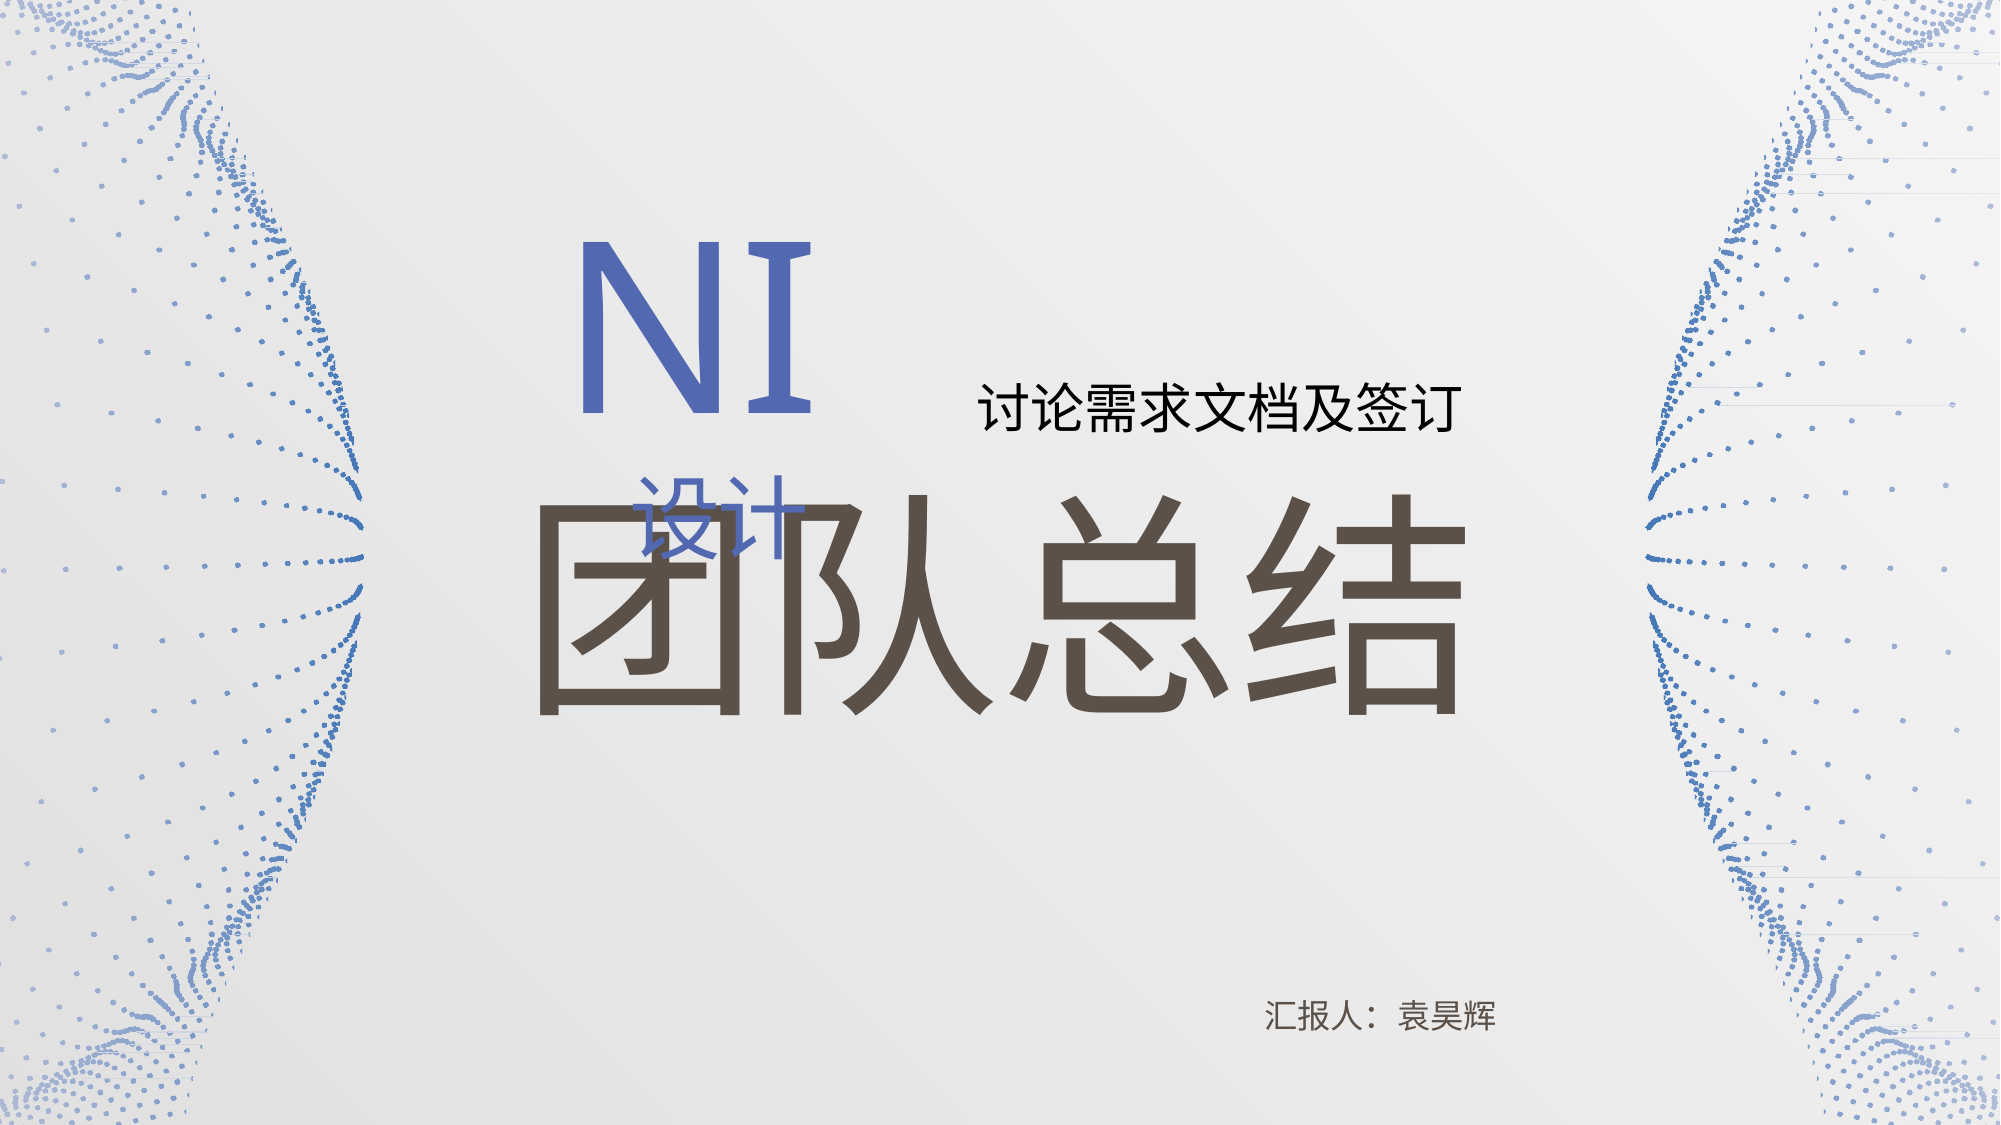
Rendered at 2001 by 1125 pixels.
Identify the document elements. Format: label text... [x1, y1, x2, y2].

text_box [1686, 415, 1693, 422]
text_box [1993, 914, 2000, 921]
text_box [1839, 77, 1873, 99]
text_box [1921, 19, 1928, 26]
text_box [1833, 1094, 1840, 1101]
text_box [121, 1006, 128, 1013]
text_box [84, 274, 91, 281]
text_box [149, 1113, 156, 1120]
text_box [1915, 1083, 1922, 1090]
text_box [289, 782, 296, 789]
text_box [1866, 1101, 1873, 1108]
text_box [232, 496, 239, 503]
text_box [74, 1106, 80, 1113]
text_box [199, 908, 251, 985]
text_box [227, 790, 234, 797]
text_box [1900, 121, 1907, 128]
text_box [1854, 68, 1891, 81]
text_box [1811, 68, 1818, 76]
text_box [1673, 682, 1680, 689]
text_box [1751, 681, 1758, 688]
text_box [154, 63, 161, 70]
text_box [166, 1110, 173, 1117]
text_box [1756, 381, 1763, 388]
text_box [329, 647, 336, 654]
text_box [1682, 335, 1693, 344]
text_box [1858, 1025, 1898, 1038]
text_box [164, 818, 171, 825]
text_box [17, 0, 26, 11]
text_box [161, 56, 168, 63]
text_box [1886, 16, 1893, 23]
text_box [1728, 865, 1770, 911]
text_box [165, 897, 172, 905]
text_box [252, 777, 259, 784]
text_box [1905, 1088, 1912, 1095]
text_box [284, 717, 291, 724]
text_box [171, 7, 178, 13]
text_box [152, 1058, 159, 1064]
text_box [39, 1031, 46, 1038]
text_box [36, 125, 43, 132]
text_box [1986, 203, 1993, 210]
text_box [173, 215, 180, 222]
text_box [1680, 690, 1687, 697]
text_box [339, 471, 362, 502]
text_box [195, 1016, 202, 1023]
text_box [1892, 75, 1898, 82]
text_box [0, 1097, 11, 1117]
text_box [1696, 340, 1704, 347]
text_box [1864, 773, 1871, 780]
text_box [266, 254, 273, 261]
text_box [58, 649, 65, 655]
text_box [1953, 727, 1960, 734]
text_box [1835, 1052, 1842, 1059]
text_box [81, 141, 88, 148]
text_box [269, 390, 276, 397]
text_box [1721, 317, 1728, 324]
text_box [158, 637, 165, 644]
text_box [1960, 1058, 1967, 1065]
text_box [114, 485, 121, 493]
text_box [1836, 1110, 1843, 1117]
text_box [1965, 797, 1971, 804]
text_box [1701, 742, 1707, 749]
text_box [1883, 1105, 1890, 1112]
text_box [281, 617, 287, 624]
text_box 讨论需求文档及签订 [961, 366, 1667, 447]
text_box [1675, 509, 1683, 516]
text_box [1736, 254, 1743, 261]
text_box [1836, 155, 1843, 162]
text_box [132, 1117, 139, 1123]
text_box [192, 107, 206, 156]
text_box [1649, 611, 1673, 648]
text_box [1882, 1070, 1889, 1077]
text_box [264, 727, 271, 734]
text_box [302, 742, 308, 749]
text_box [1765, 823, 1772, 830]
text_box [116, 16, 123, 23]
text_box [1817, 190, 1824, 197]
text_box [230, 626, 237, 633]
text_box [13, 1018, 20, 1025]
text_box [233, 205, 240, 212]
text_box [65, 41, 72, 48]
text_box [315, 507, 322, 514]
text_box [1645, 511, 1674, 531]
text_box [1815, 1008, 1822, 1015]
text_box [1873, 98, 1880, 105]
text_box [77, 846, 84, 853]
text_box [1703, 613, 1710, 620]
text_box [332, 639, 357, 713]
text_box [310, 326, 325, 334]
text_box [1685, 380, 1692, 387]
text_box [199, 493, 206, 499]
text_box [78, 1079, 85, 1086]
text_box [138, 0, 145, 6]
text_box [1918, 274, 1925, 281]
text_box [1774, 246, 1781, 253]
text_box [136, 1063, 143, 1071]
text_box [1670, 466, 1677, 473]
text_box [293, 666, 300, 673]
text_box [1819, 77, 1825, 84]
text_box [1948, 401, 1955, 408]
text_box [217, 371, 224, 378]
text_box [1879, 832, 1886, 839]
text_box [282, 826, 296, 843]
text_box [1744, 622, 1751, 629]
text_box [94, 987, 101, 994]
text_box [1722, 854, 1742, 864]
text_box [180, 1022, 187, 1030]
text_box [1718, 717, 1725, 724]
text_box [1990, 1087, 1998, 1110]
text_box [328, 558, 334, 565]
text_box [1728, 820, 1735, 827]
text_box [1790, 838, 1797, 845]
text_box [147, 989, 180, 1022]
text_box [1912, 930, 1919, 937]
text_box [56, 1112, 63, 1119]
text_box [1808, 425, 1816, 432]
text_box [1770, 223, 1777, 230]
text_box [1690, 731, 1697, 738]
text_box [191, 92, 198, 99]
text_box [213, 115, 220, 122]
text_box [136, 1101, 143, 1108]
text_box [1670, 720, 1687, 752]
text_box [1768, 561, 1776, 568]
text_box [295, 329, 302, 336]
text_box [153, 1098, 160, 1105]
text_box [1824, 761, 1831, 768]
text_box [1679, 345, 1695, 358]
text_box [148, 869, 155, 876]
text_box [226, 902, 233, 909]
text_box [1847, 174, 1854, 181]
text_box [186, 955, 198, 994]
text_box [1833, 70, 1840, 77]
text_box [59, 1039, 66, 1046]
text_box [212, 838, 219, 845]
text_box [1744, 855, 1751, 862]
text_box [1772, 626, 1779, 633]
text_box [334, 582, 363, 609]
text_box [261, 561, 268, 567]
text_box [5, 60, 12, 67]
text_box [1853, 1113, 1860, 1120]
text_box [274, 820, 281, 827]
text_box [1803, 493, 1810, 499]
text_box [1878, 1091, 1885, 1098]
text_box [1792, 207, 1799, 214]
text_box [1804, 804, 1811, 811]
text_box [1917, 1114, 1924, 1121]
text_box [165, 964, 172, 971]
text_box [68, 1119, 75, 1125]
text_box [1890, 643, 1897, 650]
text_box [227, 432, 234, 439]
text_box [1797, 99, 1804, 106]
text_box [54, 401, 61, 408]
text_box [1875, 9, 1883, 15]
text_box [260, 834, 266, 841]
text_box [288, 399, 295, 406]
text_box [311, 456, 318, 463]
text_box [169, 70, 176, 77]
text_box [1718, 246, 1735, 257]
text_box [278, 350, 284, 357]
text_box [278, 258, 296, 275]
text_box [1818, 360, 1825, 367]
text_box [14, 29, 21, 36]
text_box [223, 689, 230, 696]
text_box [1768, 326, 1776, 333]
text_box [178, 1062, 185, 1069]
text_box [1837, 964, 1844, 971]
text_box [1706, 451, 1713, 458]
text_box [20, 90, 27, 96]
text_box [1892, 3, 1899, 10]
text_box [205, 99, 212, 106]
text_box [316, 335, 327, 344]
text_box [128, 970, 135, 977]
text_box [1816, 99, 1831, 139]
text_box [160, 489, 167, 496]
text_box [1982, 90, 1989, 96]
text_box [1743, 834, 1750, 841]
text_box [1959, 327, 1966, 334]
text_box [62, 566, 69, 573]
text_box [1908, 1071, 1914, 1079]
text_box [1976, 1113, 1983, 1120]
text_box [1709, 361, 1715, 368]
text_box [64, 105, 70, 112]
text_box [1863, 21, 1940, 69]
text_box [1988, 29, 1995, 36]
text_box [128, 1010, 166, 1030]
text_box [202, 902, 209, 909]
text_box [97, 1088, 104, 1095]
text_box [76, 1015, 83, 1022]
text_box [1929, 8, 1936, 15]
text_box [176, 63, 183, 69]
text_box [1, 153, 8, 160]
text_box [1840, 563, 1847, 570]
text_box [1825, 85, 1854, 122]
text_box [148, 28, 155, 35]
text_box [87, 1083, 94, 1090]
text_box [1647, 471, 1670, 502]
text_box [69, 21, 146, 69]
text_box [1701, 559, 1707, 566]
text_box [119, 1105, 126, 1112]
text_box [1864, 0, 1871, 6]
text_box [1722, 617, 1729, 624]
text_box [155, 174, 162, 181]
text_box [1939, 105, 1945, 112]
text_box [1707, 329, 1714, 336]
text_box [116, 564, 123, 572]
text_box [1950, 167, 1957, 174]
text_box [1728, 795, 1734, 802]
text_box [18, 12, 25, 19]
text_box [184, 77, 190, 84]
text_box [278, 445, 284, 452]
text_box [115, 231, 122, 238]
text_box [190, 262, 197, 268]
text_box [1952, 44, 1960, 50]
text_box [1813, 698, 1820, 705]
text_box [1831, 7, 1838, 13]
text_box [1984, 12, 1991, 19]
text_box [1819, 1047, 1826, 1054]
text_box [73, 8, 80, 15]
text_box [1691, 456, 1698, 463]
text_box [1744, 338, 1751, 345]
text_box [1829, 989, 1862, 1022]
text_box [176, 919, 183, 926]
text_box [178, 761, 185, 768]
text_box [1714, 753, 1721, 760]
text_box [1800, 902, 1807, 909]
text_box [1866, 138, 1873, 145]
text_box [127, 9, 134, 15]
text_box [251, 681, 258, 688]
text_box [192, 172, 199, 179]
text_box [198, 804, 205, 811]
text_box [299, 613, 306, 620]
text_box [56, 1003, 63, 1010]
text_box [22, 1067, 71, 1110]
text_box [1964, 1117, 1971, 1124]
text_box [155, 42, 162, 49]
text_box [1903, 10, 1909, 17]
text_box [1844, 953, 1851, 960]
text_box [111, 75, 118, 82]
text_box [281, 317, 288, 324]
text_box [194, 425, 201, 432]
text_box [83, 4, 90, 11]
text_box [91, 1022, 98, 1030]
text_box [16, 203, 23, 210]
text_box [150, 707, 157, 714]
text_box [107, 1096, 114, 1103]
text_box [103, 1076, 110, 1083]
text_box [1829, 1037, 1835, 1044]
text_box [195, 881, 201, 888]
text_box [30, 49, 37, 56]
text_box [1973, 985, 1980, 992]
text_box [124, 1091, 131, 1098]
text_box [90, 16, 97, 23]
text_box [1758, 908, 1810, 985]
text_box [209, 986, 216, 992]
text_box [1817, 53, 1824, 60]
text_box [9, 914, 16, 921]
text_box [170, 48, 177, 55]
text_box [185, 190, 192, 197]
text_box [1844, 1043, 1851, 1050]
text_box [1717, 840, 1738, 852]
text_box [205, 122, 248, 199]
text_box [255, 439, 262, 445]
text_box [1736, 276, 1743, 283]
text_box [1858, 349, 1865, 356]
text_box [258, 855, 265, 862]
text_box [110, 3, 117, 10]
text_box [57, 1060, 64, 1066]
text_box [1820, 972, 1840, 1008]
text_box [1826, 919, 1833, 926]
text_box [1842, 489, 1849, 496]
text_box [244, 290, 251, 297]
text_box [1790, 749, 1797, 756]
text_box [1731, 189, 1766, 235]
text_box [1905, 338, 1912, 345]
text_box [228, 246, 235, 253]
text_box [283, 560, 290, 567]
text_box [1946, 1112, 1953, 1119]
text_box [1893, 998, 1900, 1005]
text_box [1856, 49, 1863, 56]
text_box [220, 865, 227, 872]
text_box [202, 231, 209, 238]
text_box [1872, 1077, 1879, 1084]
text_box [258, 809, 265, 816]
text_box [312, 699, 319, 705]
text_box [1912, 16, 1919, 23]
text_box [1688, 280, 1712, 326]
text_box [184, 360, 191, 367]
text_box [1862, 1086, 1868, 1093]
text_box [1720, 502, 1727, 509]
text_box [146, 1072, 153, 1079]
text_box [1957, 946, 1964, 953]
text_box [304, 407, 311, 414]
text_box [1847, 247, 1854, 253]
text_box 团队总结 [480, 449, 1519, 752]
text_box [112, 953, 119, 960]
text_box [1785, 371, 1792, 378]
text_box [136, 138, 143, 145]
text_box [1866, 1063, 1873, 1071]
text_box [191, 68, 198, 76]
text_box [109, 998, 116, 1005]
text_box [148, 124, 155, 131]
text_box [1762, 738, 1768, 745]
text_box [91, 1101, 98, 1108]
text_box [103, 1027, 110, 1034]
text_box [1886, 564, 1893, 572]
text_box [1667, 429, 1676, 442]
text_box [120, 157, 127, 164]
text_box [1900, 1027, 1906, 1034]
text_box [1777, 902, 1783, 909]
text_box [1918, 90, 1925, 97]
text_box [123, 832, 131, 839]
text_box [239, 865, 282, 911]
text_box [327, 509, 334, 516]
text_box [212, 749, 219, 756]
text_box [1761, 122, 1804, 199]
text_box [130, 914, 137, 921]
text_box [120, 1070, 127, 1077]
text_box [200, 562, 208, 569]
text_box [1688, 609, 1695, 616]
text_box [1832, 300, 1838, 307]
text_box [184, 935, 191, 942]
text_box [1838, 33, 1845, 40]
text_box [1843, 1010, 1881, 1030]
text_box [196, 993, 203, 1000]
text_box [1826, 63, 1833, 69]
text_box [307, 371, 313, 378]
text_box [1759, 290, 1765, 297]
text_box [1847, 3, 1855, 10]
text_box [1987, 1111, 1994, 1118]
text_box [1900, 1110, 1907, 1117]
text_box [258, 338, 265, 345]
text_box [1725, 445, 1732, 452]
text_box [1827, 22, 1834, 29]
text_box [118, 68, 155, 81]
text_box [1872, 914, 1879, 921]
text_box [70, 1090, 77, 1097]
text_box [174, 1037, 180, 1044]
text_box [297, 280, 321, 326]
text_box [1921, 141, 1928, 148]
text_box [1852, 1037, 1859, 1043]
text_box [198, 84, 205, 91]
text_box [12, 1087, 19, 1110]
text_box [66, 65, 73, 72]
text_box [1829, 1078, 1836, 1085]
text_box [186, 53, 192, 60]
text_box [1723, 236, 1746, 245]
text_box [118, 107, 125, 114]
text_box [320, 653, 327, 660]
text_box [249, 262, 256, 269]
text_box [1837, 1029, 1843, 1036]
text_box [272, 764, 279, 772]
text_box [1807, 1016, 1814, 1023]
text_box [1874, 970, 1881, 977]
text_box [237, 823, 244, 830]
text_box [1854, 869, 1862, 876]
text_box [1911, 1101, 1918, 1108]
text_box [30, 260, 37, 268]
text_box [137, 77, 170, 99]
text_box [1882, 1006, 1888, 1013]
text_box [302, 559, 308, 566]
text_box [271, 840, 292, 852]
text_box [1957, 1107, 1964, 1114]
text_box [102, 121, 109, 128]
text_box [1936, 65, 1943, 72]
text_box [1793, 986, 1800, 992]
text_box [274, 673, 281, 680]
text_box [1968, 1104, 1975, 1111]
text_box [1899, 717, 1906, 724]
text_box [1837, 897, 1844, 905]
text_box [281, 290, 288, 297]
text_box [1924, 1079, 1931, 1086]
text_box [85, 1114, 92, 1121]
text_box [155, 3, 162, 10]
text_box [1818, 935, 1825, 942]
text_box [1870, 1117, 1877, 1123]
text_box [1686, 558, 1693, 565]
text_box [1863, 981, 1870, 988]
text_box [15, 1111, 22, 1118]
text_box [1943, 1039, 1950, 1046]
text_box [1864, 199, 1871, 206]
text_box [1933, 1090, 1939, 1097]
text_box [1775, 432, 1782, 439]
text_box [1779, 689, 1786, 696]
text_box [1714, 399, 1721, 406]
text_box [323, 462, 330, 468]
text_box [332, 466, 339, 473]
text_box [1904, 183, 1911, 190]
text_box [1941, 900, 1948, 907]
text_box [333, 429, 359, 474]
text_box [1744, 809, 1751, 816]
text_box [293, 303, 300, 310]
text_box [1847, 42, 1855, 49]
text_box [1838, 818, 1845, 825]
text_box [174, 142, 181, 149]
text_box [1887, 231, 1894, 238]
text_box [242, 850, 249, 856]
text_box [260, 499, 267, 506]
text_box [46, 74, 53, 81]
text_box [1940, 566, 1947, 573]
text_box [1872, 287, 1879, 294]
text_box [264, 304, 271, 311]
text_box [69, 1077, 76, 1084]
text_box [143, 1050, 150, 1057]
text_box [1889, 1083, 1896, 1090]
text_box [1713, 782, 1720, 789]
text_box [1824, 1062, 1831, 1069]
text_box [1926, 1015, 1933, 1022]
text_box [1673, 647, 1680, 654]
text_box [1713, 258, 1731, 275]
text_box [187, 1008, 195, 1015]
text_box [8, 1119, 15, 1125]
text_box [1742, 499, 1749, 506]
text_box [90, 930, 97, 937]
text_box [84, 90, 91, 97]
text_box [1708, 267, 1720, 288]
text_box [1929, 970, 1936, 977]
text_box [243, 189, 278, 235]
text_box [103, 717, 110, 724]
text_box [98, 183, 105, 190]
text_box [1929, 1106, 1935, 1113]
text_box [1890, 953, 1897, 960]
text_box [296, 769, 323, 822]
text_box [1966, 125, 1973, 132]
text_box [1725, 350, 1732, 357]
text_box [263, 236, 286, 245]
text_box [1829, 215, 1836, 222]
text_box [108, 409, 115, 416]
text_box [274, 246, 291, 257]
text_box [305, 340, 313, 347]
text_box [169, 1094, 176, 1101]
text_box [49, 44, 57, 50]
text_box [1882, 157, 1889, 164]
text_box [1803, 107, 1817, 156]
text_box [1696, 371, 1702, 378]
text_box [1646, 582, 1675, 609]
text_box [1719, 560, 1726, 567]
text_box [183, 1047, 190, 1054]
text_box [1848, 63, 1855, 70]
text_box [97, 338, 104, 345]
text_box NI设计 [521, 173, 918, 571]
text_box [233, 326, 241, 333]
text_box [38, 1117, 45, 1124]
text_box [155, 247, 162, 253]
text_box [258, 622, 265, 629]
text_box [1694, 659, 1701, 666]
text_box [1808, 881, 1814, 888]
text_box [164, 33, 171, 40]
text_box [1797, 313, 1804, 321]
text_box [1840, 1067, 1847, 1074]
text_box [267, 854, 287, 864]
text_box [1738, 304, 1745, 311]
text_box [1709, 666, 1716, 673]
text_box [1698, 407, 1705, 414]
text_box [143, 14, 150, 20]
text_box [1852, 707, 1859, 714]
text_box [113, 1083, 120, 1090]
text_box [1738, 727, 1745, 734]
text_box [1682, 722, 1689, 729]
text_box [196, 159, 203, 166]
text_box [1989, 1018, 1996, 1025]
text_box [1844, 637, 1851, 644]
text_box [69, 1037, 142, 1075]
text_box [202, 1001, 209, 1008]
text_box [301, 504, 308, 511]
text_box [325, 605, 332, 613]
text_box [299, 707, 306, 714]
text_box [1701, 504, 1709, 511]
text_box [1895, 884, 1902, 892]
text_box [1645, 553, 1673, 564]
text_box [232, 223, 239, 230]
text_box [1752, 239, 1758, 246]
text_box [167, 1052, 174, 1059]
text_box [1855, 936, 1863, 943]
text_box [158, 953, 165, 960]
text_box [1753, 262, 1760, 269]
text_box [1710, 303, 1716, 310]
text_box [1686, 769, 1713, 822]
text_box [219, 276, 226, 283]
text_box 汇报人：袁昊辉 [1094, 995, 1667, 1036]
text_box [1675, 558, 1681, 565]
text_box [34, 1104, 41, 1111]
text_box [29, 985, 36, 992]
text_box [1972, 260, 1979, 268]
text_box [24, 860, 31, 867]
text_box [154, 417, 161, 424]
text_box [288, 753, 295, 760]
text_box [1652, 639, 1678, 713]
text_box [1800, 231, 1807, 238]
text_box [171, 300, 177, 307]
text_box [336, 553, 364, 564]
text_box [210, 207, 217, 214]
text_box [1854, 28, 1861, 35]
text_box [1753, 181, 1760, 188]
text_box [1859, 1050, 1866, 1057]
text_box [175, 22, 182, 29]
text_box [197, 631, 204, 639]
text_box [189, 698, 197, 705]
text_box [1923, 1094, 1929, 1102]
text_box [335, 511, 364, 531]
text_box [1783, 276, 1790, 283]
text_box [1848, 417, 1855, 424]
text_box [26, 1113, 33, 1120]
text_box [1942, 482, 1948, 489]
text_box [1707, 807, 1723, 830]
text_box [1669, 712, 1683, 720]
text_box [144, 349, 151, 356]
text_box [1841, 56, 1848, 63]
text_box [146, 49, 153, 56]
text_box [1800, 1001, 1807, 1008]
text_box [23, 1054, 30, 1061]
text_box [1750, 777, 1757, 784]
text_box [162, 563, 169, 570]
text_box [0, 567, 7, 574]
text_box [1894, 409, 1901, 416]
text_box [130, 1077, 137, 1084]
text_box [1938, 41, 1944, 48]
text_box [1690, 699, 1697, 705]
text_box [1677, 605, 1684, 613]
text_box [246, 381, 253, 388]
text_box [1984, 0, 1993, 11]
text_box [316, 748, 330, 759]
text_box [53, 167, 59, 174]
text_box [296, 451, 303, 458]
text_box [294, 361, 300, 368]
text_box [233, 561, 241, 568]
text_box [1687, 507, 1694, 514]
text_box [112, 643, 119, 650]
text_box [157, 1082, 164, 1089]
text_box [224, 886, 231, 893]
text_box [182, 853, 189, 861]
text_box [61, 900, 68, 907]
text_box [45, 946, 52, 953]
text_box [1845, 1082, 1852, 1089]
text_box [138, 773, 145, 780]
text_box [1703, 707, 1710, 714]
text_box [1946, 1003, 1953, 1010]
text_box [1938, 1067, 1987, 1110]
text_box [1956, 74, 1963, 81]
text_box [1679, 748, 1693, 759]
text_box [1895, 1096, 1902, 1103]
text_box [266, 276, 274, 283]
text_box [317, 380, 324, 387]
text_box [1760, 850, 1768, 856]
text_box [1944, 649, 1951, 655]
text_box [1683, 759, 1700, 767]
text_box [141, 1086, 147, 1093]
text_box [1899, 1076, 1906, 1083]
text_box [251, 239, 257, 246]
text_box [188, 947, 195, 954]
text_box [0, 12, 6, 19]
text_box [1884, 107, 1891, 114]
text_box [1908, 987, 1915, 994]
text_box [130, 287, 137, 294]
text_box [1811, 92, 1818, 99]
text_box [159, 18, 166, 25]
text_box [1903, 81, 1910, 88]
text_box [7, 1073, 14, 1080]
text_box [1843, 18, 1850, 25]
text_box [1859, 14, 1866, 20]
text_box [1721, 290, 1728, 297]
text_box [1972, 49, 1979, 56]
text_box [178, 99, 193, 139]
text_box [49, 727, 56, 734]
text_box [1814, 947, 1821, 954]
text_box [314, 609, 321, 616]
text_box [1933, 1077, 1940, 1084]
text_box [1806, 159, 1813, 166]
text_box [1856, 1072, 1863, 1079]
text_box [173, 1078, 180, 1085]
text_box [166, 1029, 172, 1036]
text_box [1822, 38, 1829, 45]
text_box [1888, 485, 1895, 493]
text_box [320, 722, 327, 729]
text_box [95, 1071, 101, 1079]
text_box [102, 1110, 110, 1117]
text_box [155, 85, 184, 122]
text_box [1820, 853, 1827, 861]
text_box [73, 970, 80, 977]
text_box [1679, 462, 1686, 468]
text_box [61, 482, 67, 489]
text_box [27, 0, 72, 35]
text_box [1741, 561, 1748, 567]
text_box [45, 1107, 52, 1114]
text_box [1849, 1098, 1856, 1105]
text_box [1778, 886, 1785, 893]
text_box [275, 795, 282, 802]
text_box [1854, 124, 1862, 131]
text_box [1733, 390, 1740, 397]
text_box [81, 19, 88, 26]
text_box [1730, 764, 1737, 772]
text_box [1911, 785, 1918, 792]
text_box [1945, 1060, 1952, 1066]
text_box [1919, 4, 1926, 11]
text_box [309, 759, 326, 767]
text_box [180, 38, 187, 45]
text_box [139, 981, 146, 988]
text_box [336, 611, 361, 648]
text_box [1979, 1054, 1986, 1061]
text_box [146, 936, 154, 943]
text_box [1769, 205, 1776, 212]
text_box [100, 10, 106, 17]
text_box [312, 731, 319, 738]
text_box [1911, 1022, 1918, 1030]
text_box [322, 690, 329, 697]
text_box [1770, 496, 1777, 503]
text_box [1810, 172, 1817, 179]
text_box [1978, 860, 1985, 867]
text_box [1828, 142, 1835, 149]
text_box [1832, 48, 1839, 55]
text_box [158, 1043, 165, 1050]
text_box [1925, 846, 1932, 853]
text_box [1806, 993, 1813, 1000]
text_box [1782, 865, 1789, 872]
text_box [1789, 115, 1796, 122]
text_box [1682, 653, 1689, 660]
text_box [1822, 1022, 1829, 1030]
text_box [316, 415, 323, 422]
text_box [282, 502, 289, 509]
text_box [4, 0, 12, 7]
text_box [107, 884, 114, 892]
text_box [1804, 84, 1811, 91]
text_box [80, 1094, 86, 1102]
text_box [322, 712, 340, 752]
text_box [1801, 562, 1809, 569]
text_box [286, 807, 302, 830]
text_box [169, 972, 189, 1008]
text_box [1651, 447, 1666, 474]
text_box [138, 199, 145, 206]
text_box [43, 327, 50, 334]
text_box [1728, 673, 1735, 680]
text_box [129, 98, 136, 105]
text_box [162, 1067, 169, 1074]
text_box [1811, 955, 1823, 994]
text_box [1963, 1031, 1970, 1038]
text_box [1805, 631, 1812, 639]
text_box [1747, 439, 1755, 445]
text_box [205, 313, 212, 321]
text_box [1867, 1037, 1940, 1075]
text_box [1713, 826, 1727, 843]
text_box [38, 797, 44, 804]
text_box [249, 181, 256, 188]
text_box [111, 1025, 157, 1043]
text_box [314, 345, 330, 358]
text_box [241, 738, 247, 745]
text_box [1934, 1119, 1941, 1125]
text_box [99, 81, 106, 88]
text_box [308, 659, 315, 666]
text_box [91, 785, 98, 792]
text_box [1684, 326, 1699, 334]
text_box [1775, 790, 1782, 797]
text_box [321, 353, 354, 446]
text_box [329, 682, 336, 689]
text_box [1937, 0, 1982, 35]
text_box [289, 267, 301, 288]
text_box [166, 155, 173, 162]
text_box [316, 558, 323, 565]
text_box [42, 1058, 49, 1065]
text_box [1667, 353, 1688, 412]
text_box [1677, 423, 1684, 429]
